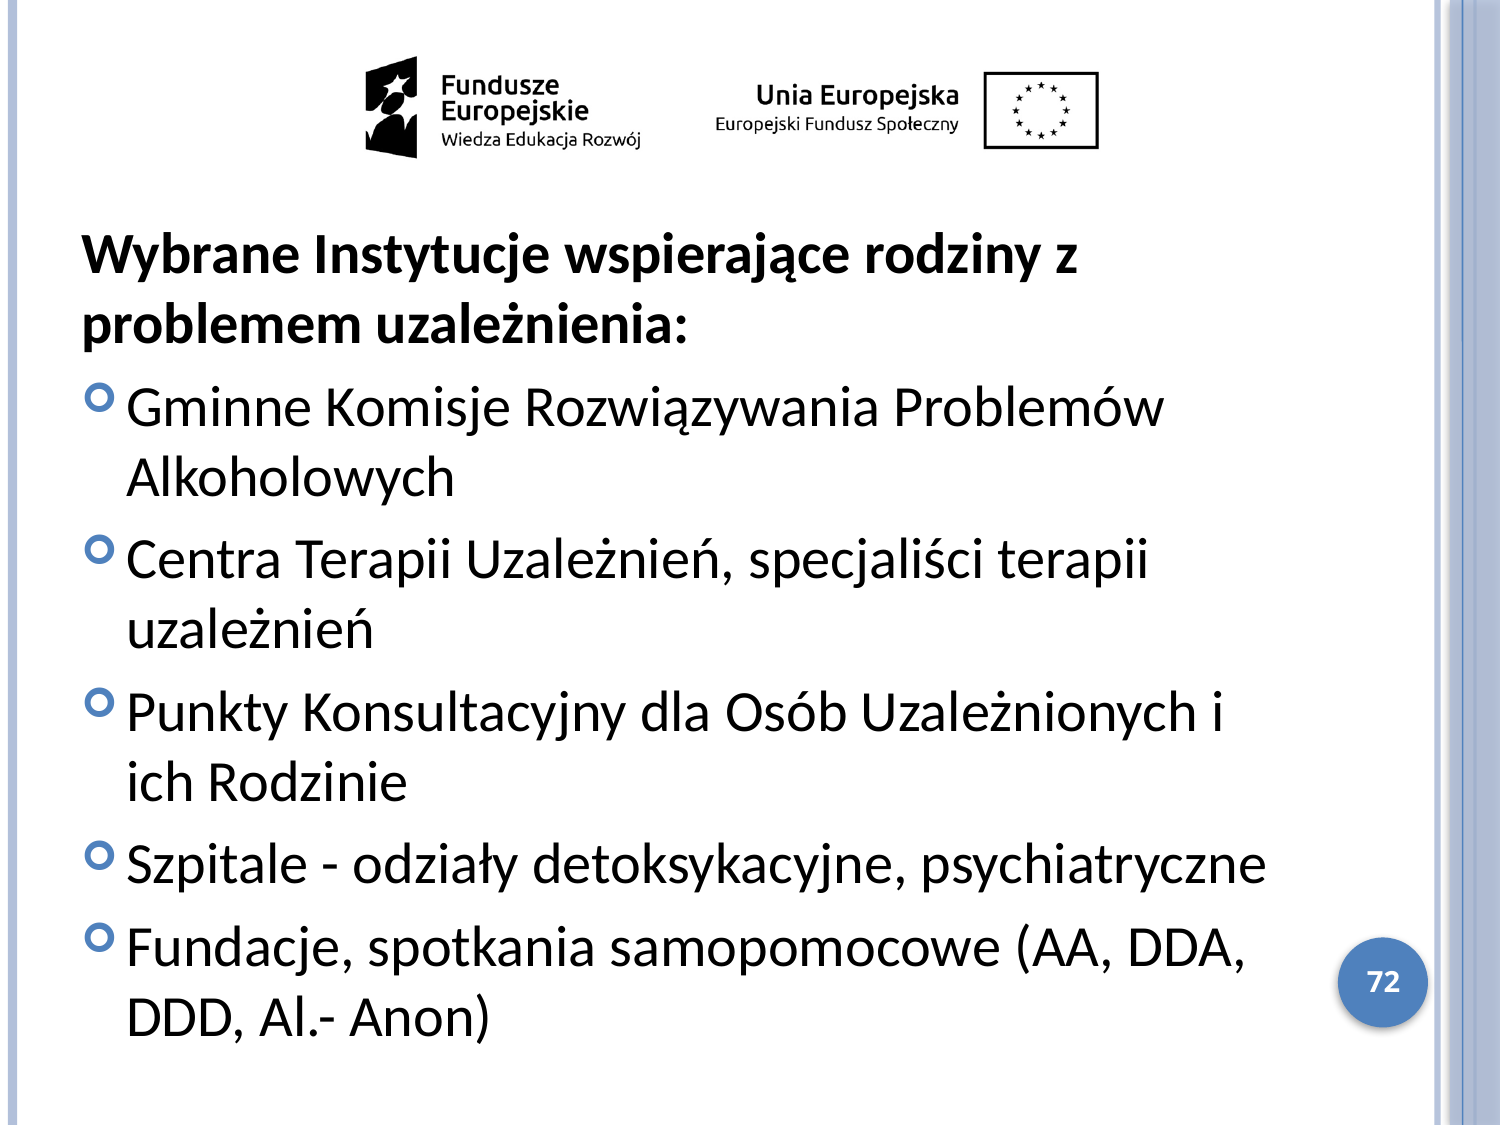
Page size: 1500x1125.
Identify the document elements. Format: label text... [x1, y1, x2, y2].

list Wybrane Instytucje wspierające rodziny z problemem uzależnienia: Gminne Komisje Rozwiązywania Problemów Alkoholowych Centra Terapii Uzależnień, specjaliści terapii uzależnień Punkty Konsultacyjny dla Osób Uzależnionych i ich Rodzinie Szpitale - odziały detoksykacyjne, psychiatryczne Fundacje, spotkania samopomocowe (AA, DDA, DDD, Al.- Anon) [66, 208, 1300, 1062]
slide_number 72 [1333, 940, 1434, 1027]
picture [340, 30, 1124, 184]
